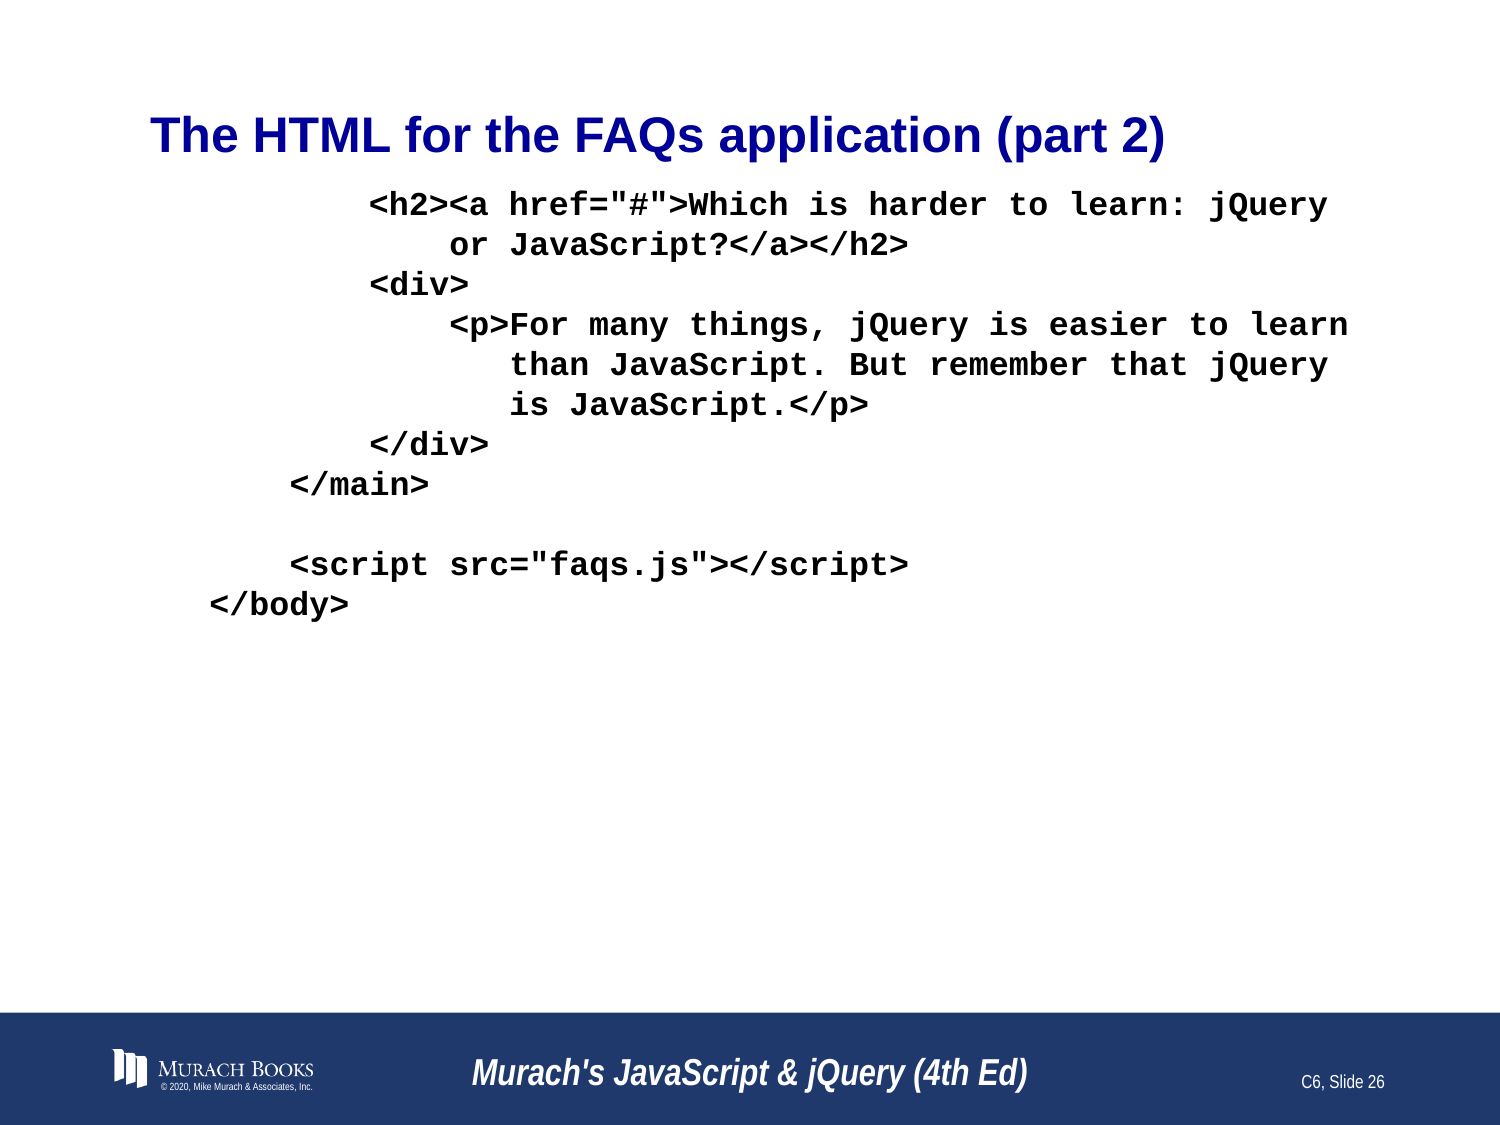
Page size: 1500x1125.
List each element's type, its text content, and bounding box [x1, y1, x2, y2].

slide_number C6, Slide 26 [1087, 1025, 1400, 1100]
list <h2><a href="#">Which is harder to learn: jQuery or JavaScript?</a></h2> <div> <p>For many things, jQuery is easier to learn than JavaScript. But remember that jQuery is JavaScript.</p> </div> </main> <script src="faqs.js"></script> </body> [137, 174, 1375, 975]
title The HTML for the FAQs application (part 2) [150, 102, 1350, 164]
footer © 2020, Mike Murach & Associates, Inc. [12, 1025, 463, 1100]
slide_number Murach's JavaScript & jQuery (4th Ed) [463, 1025, 1050, 1100]
